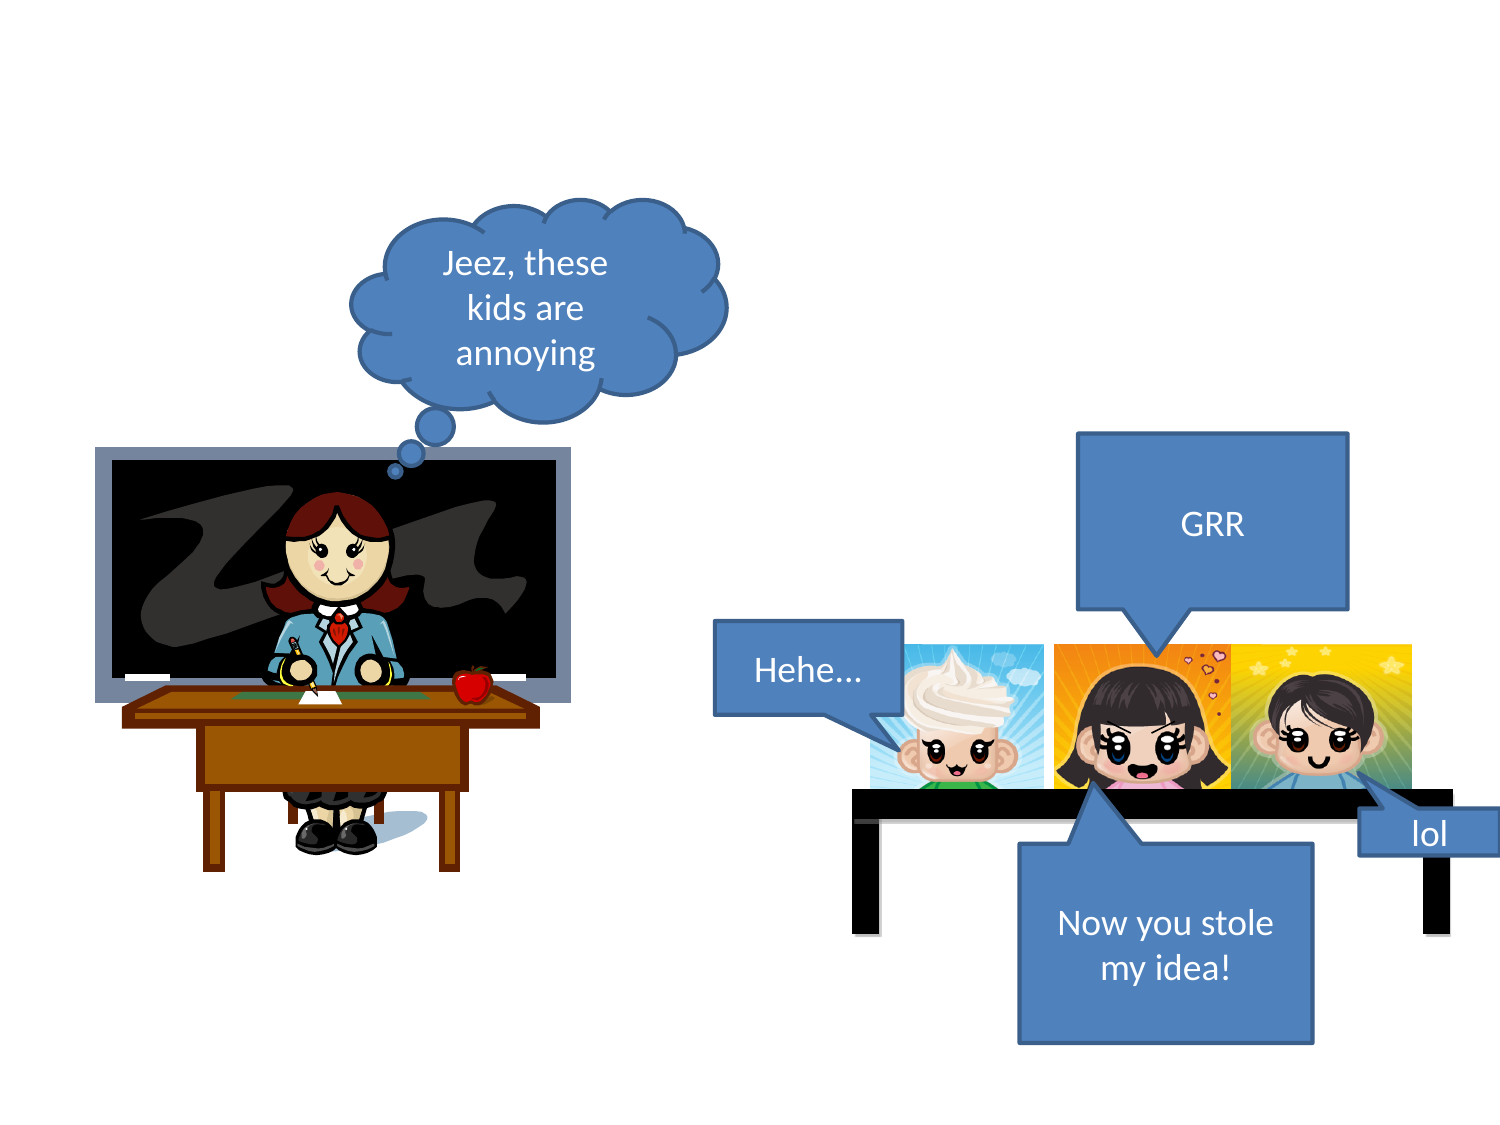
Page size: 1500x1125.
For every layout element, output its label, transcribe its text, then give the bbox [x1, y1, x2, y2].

picture [93, 445, 573, 874]
text_box [1426, 858, 1448, 932]
text_box [855, 824, 877, 932]
text_box GRR [1075, 431, 1350, 642]
text_box Jeez, these kids are annoying [349, 197, 729, 443]
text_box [855, 644, 1450, 817]
text_box lol [1357, 806, 1500, 858]
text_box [1107, 721, 1131, 734]
text_box Hehe... [712, 618, 905, 730]
text_box Now you stole my idea! [1017, 825, 1315, 1046]
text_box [1151, 721, 1176, 734]
